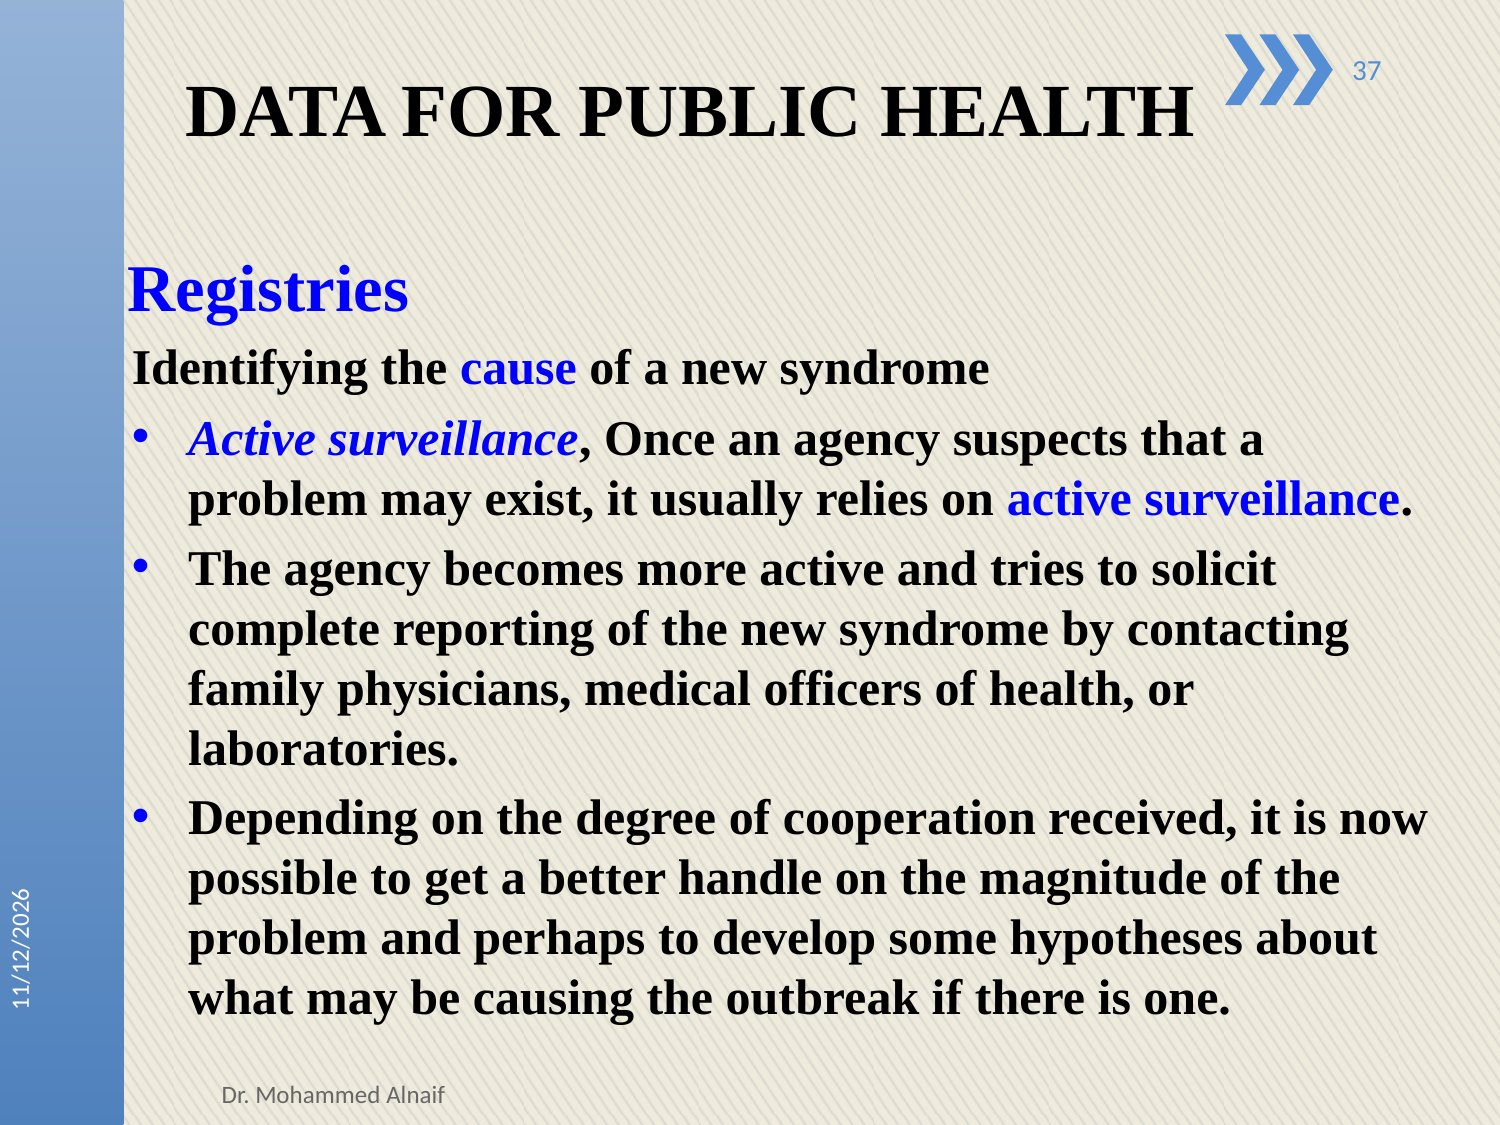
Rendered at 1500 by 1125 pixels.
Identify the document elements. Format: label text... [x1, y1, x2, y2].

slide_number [0, 594, 38, 1026]
subtitle Registries Identifying the cause of a new syndrome Active surveillance, Once an agency suspects that a problem may exist, it usually relies on active surveillance. The agency becomes more active and tries to solicit complete reporting of the new syndrome by contacting family physicians, medical officers of health, or laboratories. Depending on the degree of cooperation received, it is now possible to get a better handle on the magnitude of the problem and perhaps to develop some hypotheses about what may be causing the outbreak if there is one. [112, 237, 1463, 1038]
footer Dr. Mohammed Alnaif [206, 1074, 1382, 1113]
title DATA FOR PUBLIC HEALTH [125, 37, 1226, 159]
slide_number 37 [1337, 38, 1466, 99]
